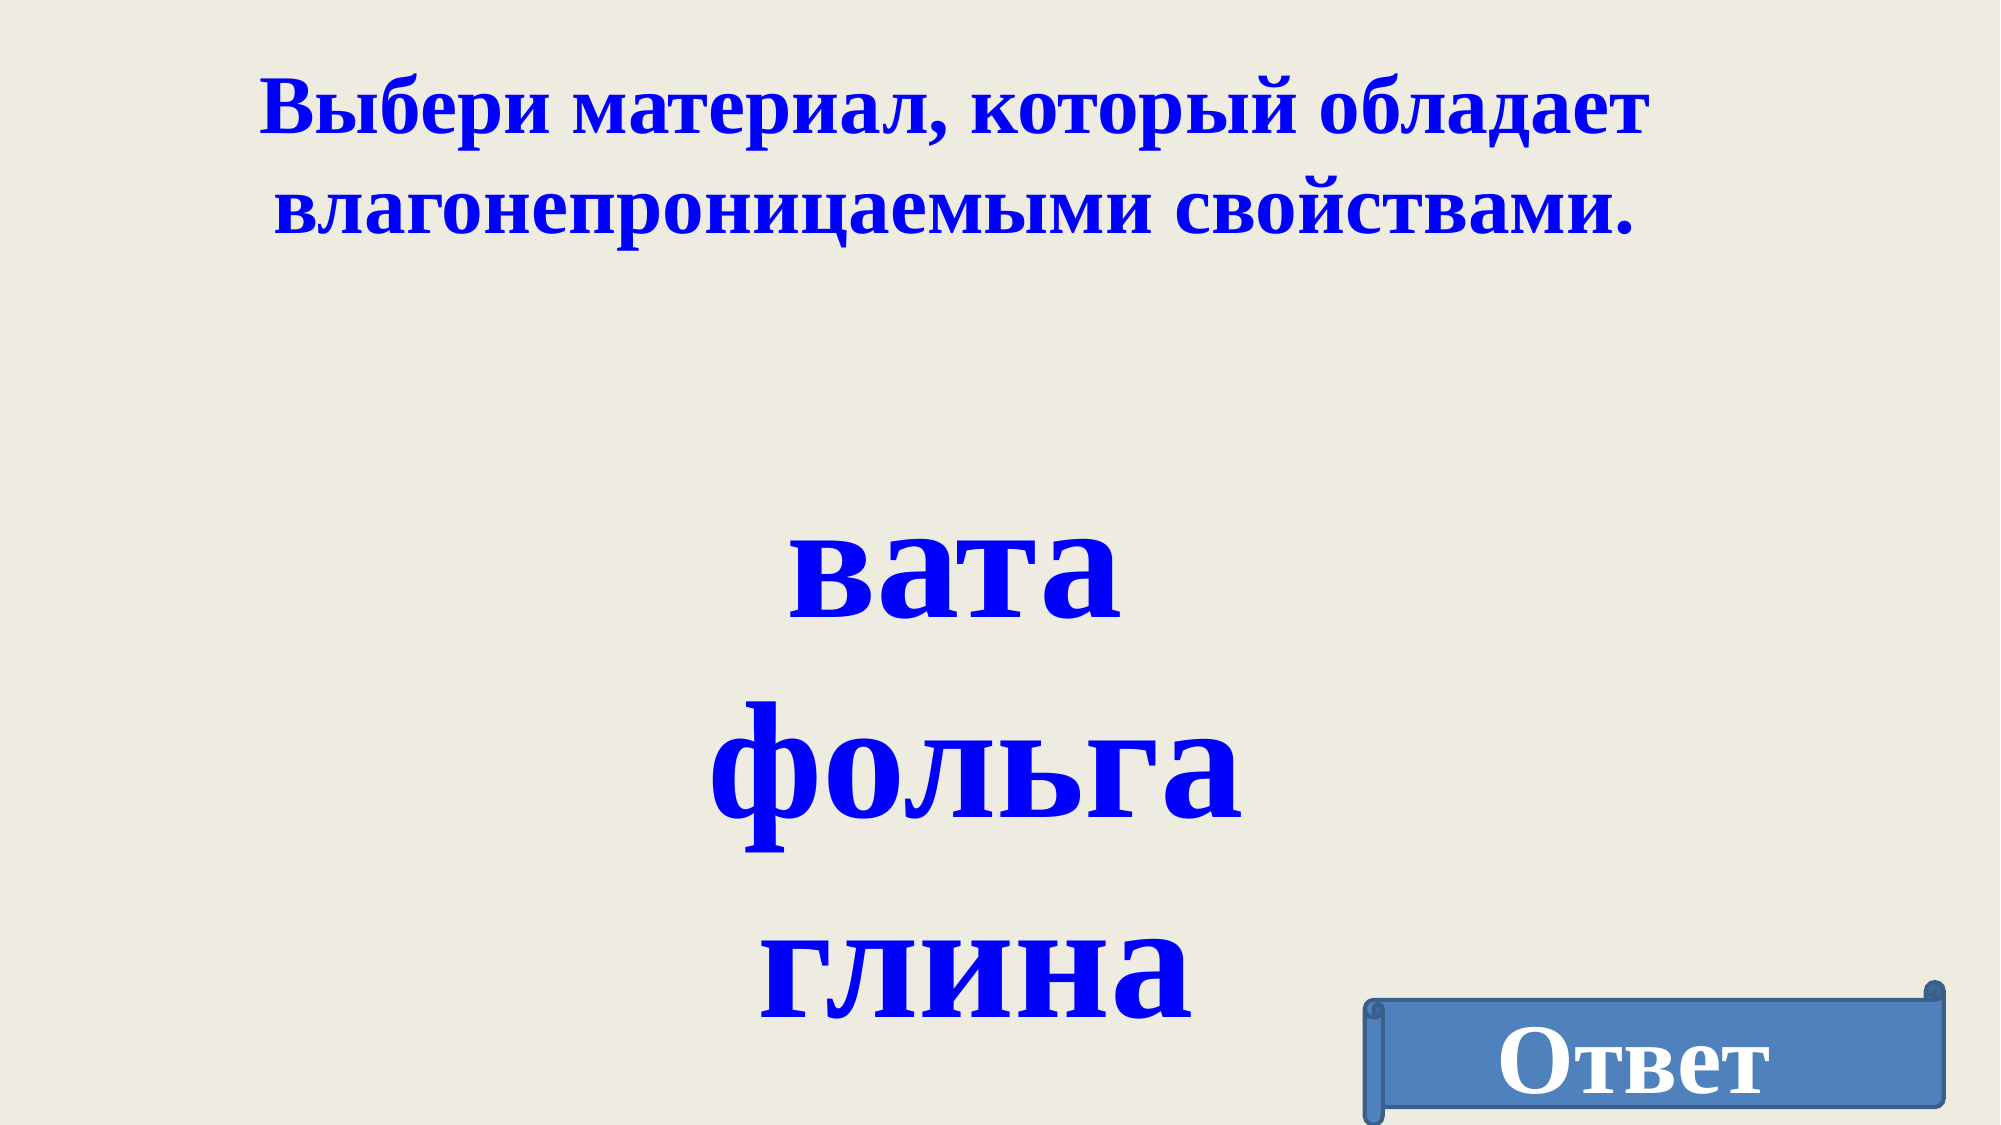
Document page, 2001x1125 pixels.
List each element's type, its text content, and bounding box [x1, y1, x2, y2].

text_box Ответ [1362, 979, 1946, 1125]
text_box Выбери материал, который обладает влагонепроницаемыми свойствами. вата фольга глина [28, 42, 1882, 1058]
